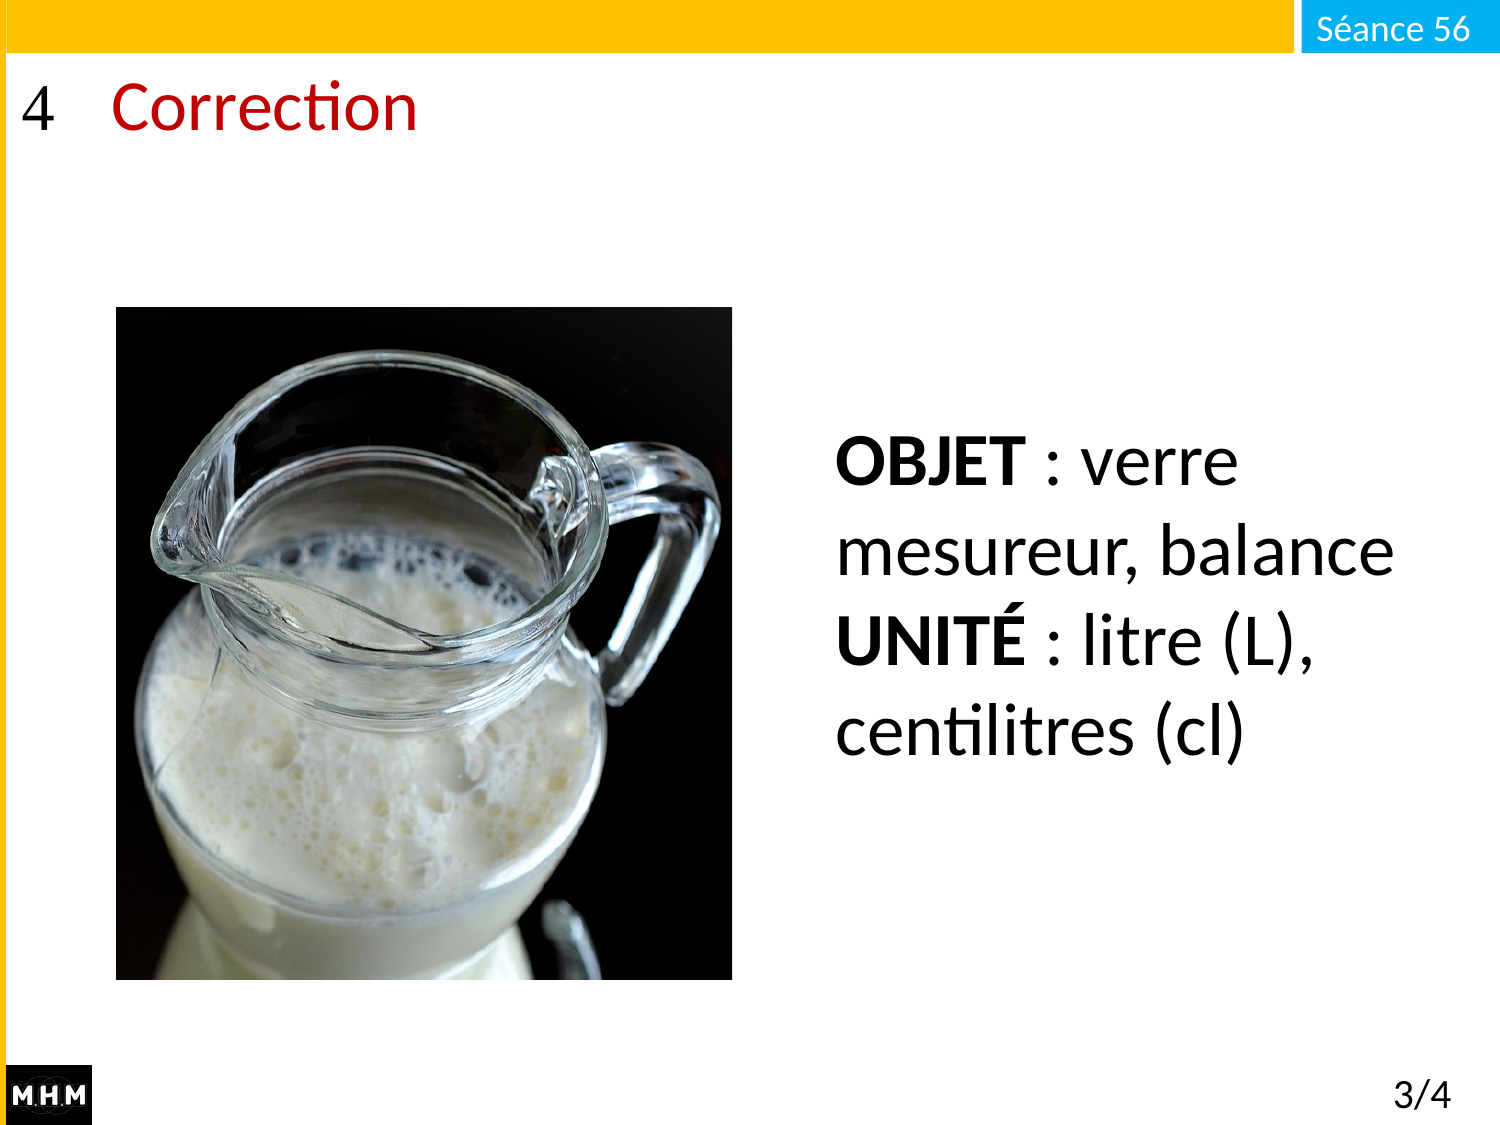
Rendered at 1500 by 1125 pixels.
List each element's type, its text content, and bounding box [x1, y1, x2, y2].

title Correction [96, 60, 1391, 154]
text_box OBJET : verre mesureur, balance UNITÉ : litre (L), centilitres (cl) [820, 403, 1500, 778]
list 3/4 [1344, 1064, 1500, 1125]
picture [116, 307, 733, 980]
picture [6, 1065, 92, 1125]
